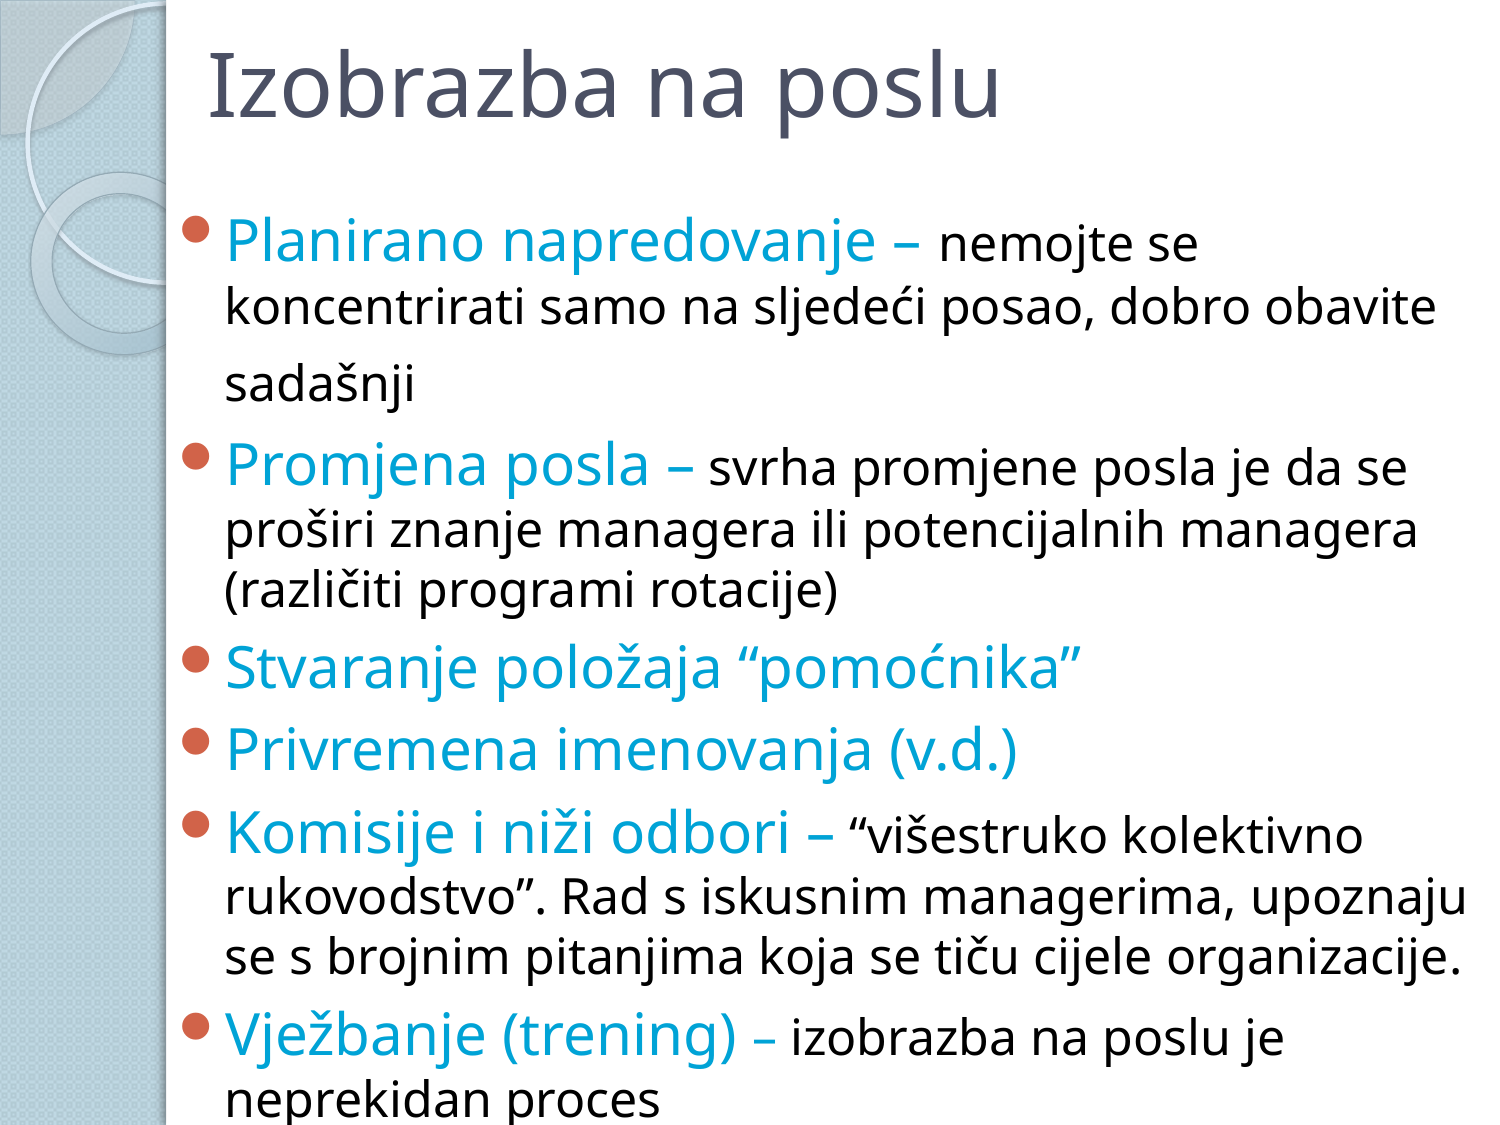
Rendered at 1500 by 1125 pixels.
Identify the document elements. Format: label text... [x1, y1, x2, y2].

list Planirano napredovanje – nemojte se koncentrirati samo na sljedeći posao, dobro obavite sadašnji Promjena posla – svrha promjene posla je da se proširi znanje managera ili potencijalnih managera (različiti programi rotacije) Stvaranje položaja “pomoćnika” Privremena imenovanja (v.d.) Komisije i niži odbori – “višestruko kolektivno rukovodstvo”. Rad s iskusnim managerima, upoznaju se s brojnim pitanjima koja se tiču cijele organizacije. Vježbanje (trening) – izobrazba na poslu je neprekidan proces [150, 187, 1500, 1088]
title Izobrazba na poslu [192, 0, 1468, 163]
